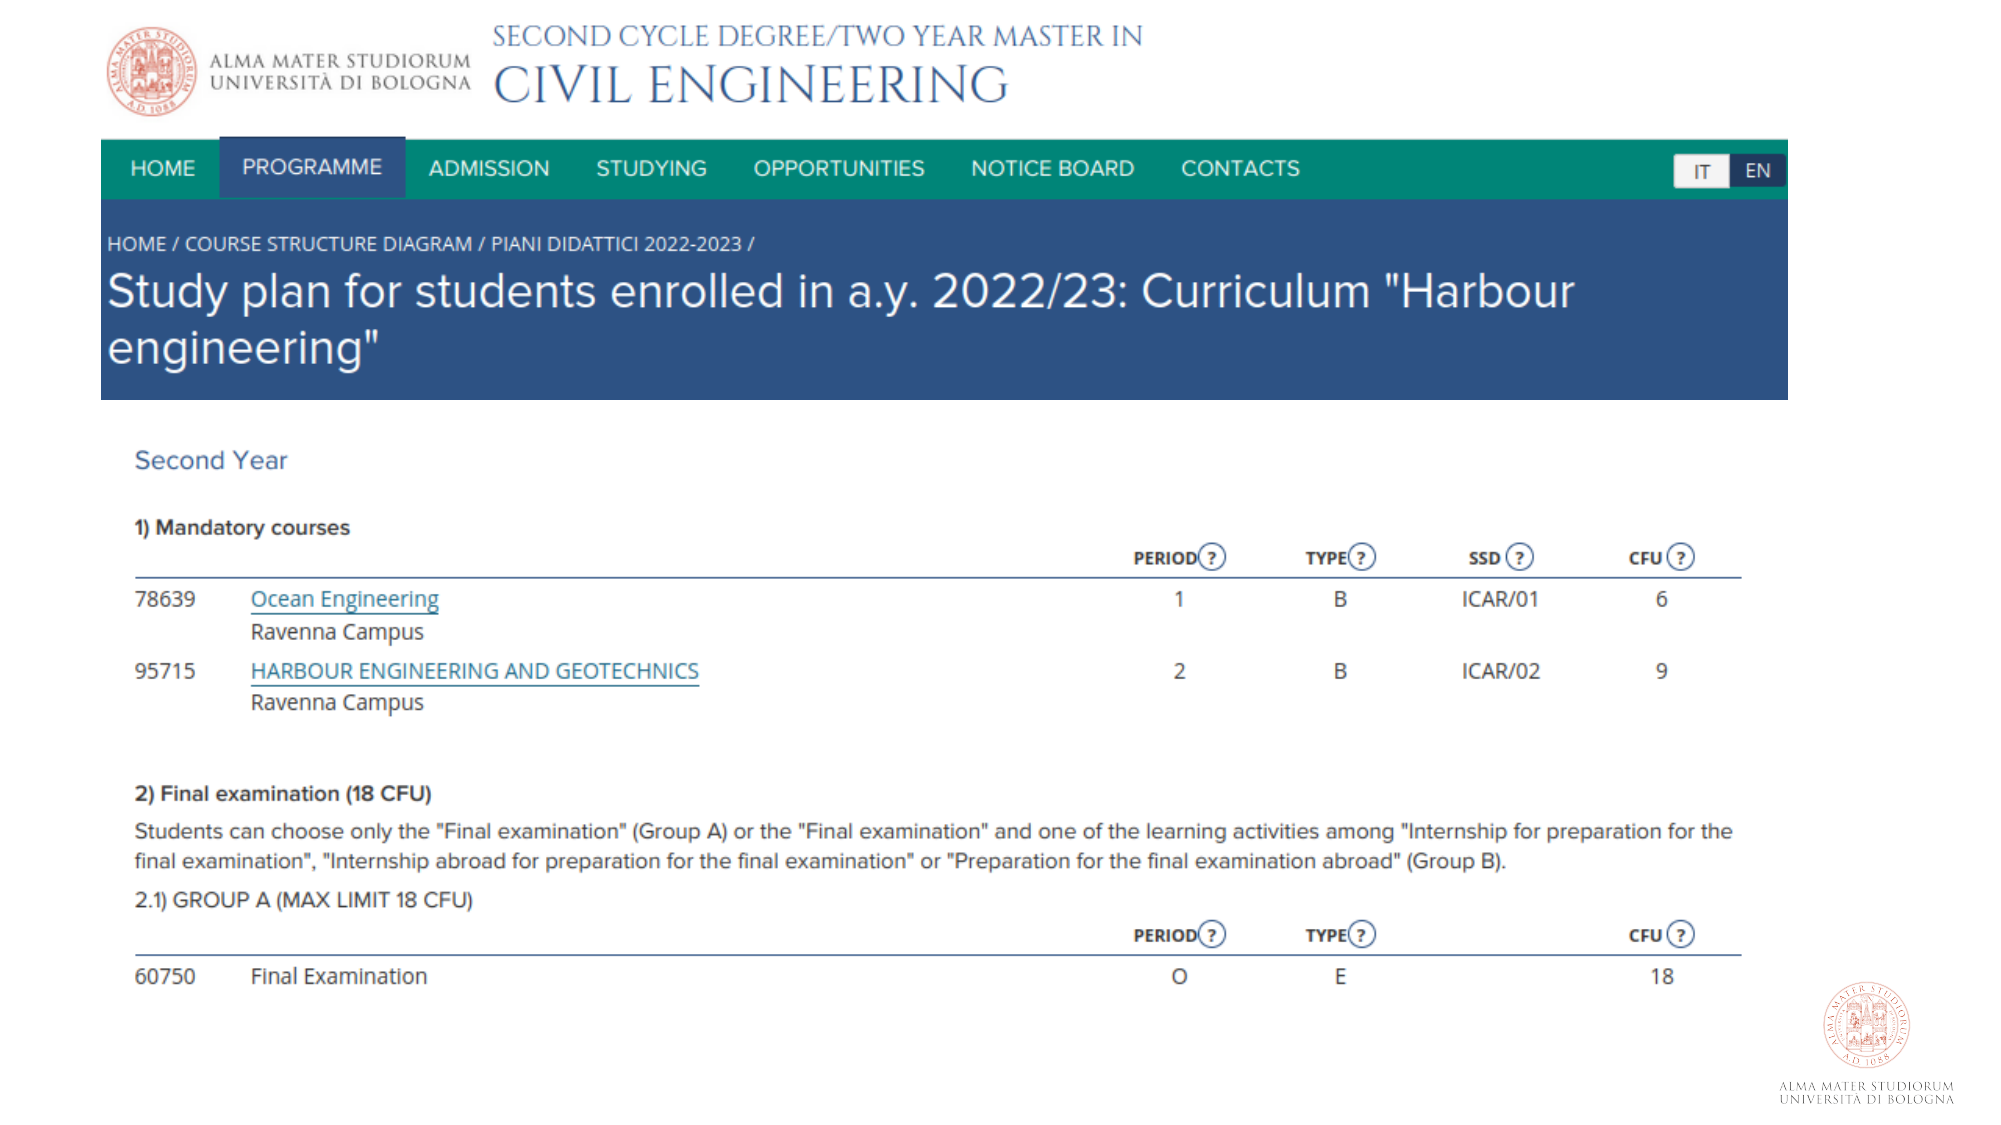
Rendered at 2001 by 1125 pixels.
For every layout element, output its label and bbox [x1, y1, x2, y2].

picture [101, 7, 1788, 400]
picture [119, 427, 1981, 1118]
